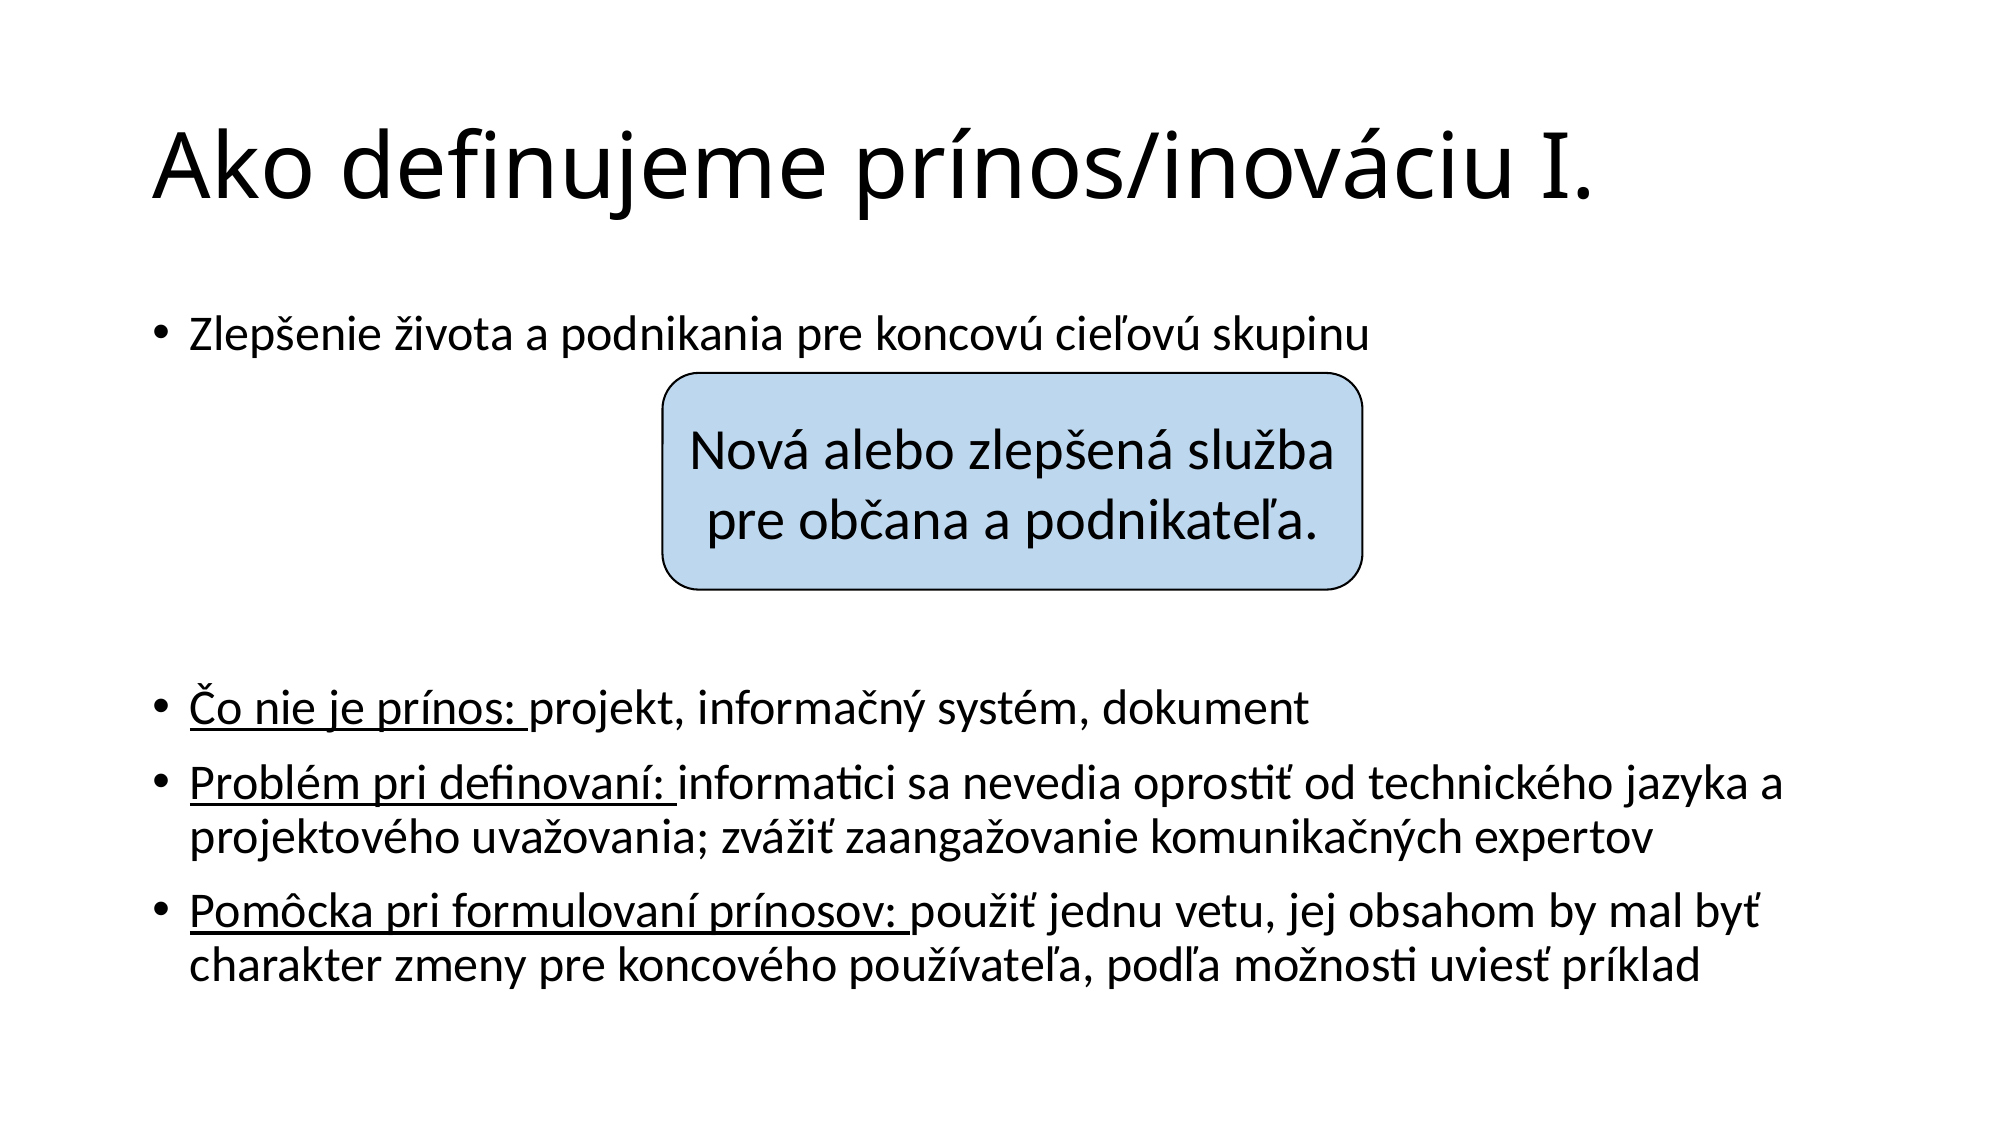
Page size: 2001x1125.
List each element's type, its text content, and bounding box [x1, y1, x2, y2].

text_box Nová alebo zlepšená služba pre občana a podnikateľa. [661, 371, 1364, 591]
list Zlepšenie života a podnikania pre koncovú cieľovú skupinu Čo nie je prínos: projekt, informačný systém, dokument Problém pri definovaní: informatici sa nevedia oprostiť od technického jazyka a projektového uvažovania; zvážiť zaangažovanie komunikačných expertov Pomôcka pri formulovaní prínosov: použiť jednu vetu, jej obsahom by mal byť charakter zmeny pre koncového používateľa, podľa možnosti uviesť príklad [137, 299, 1863, 1014]
title Ako definujeme prínos/inováciu I. [137, 59, 1863, 278]
